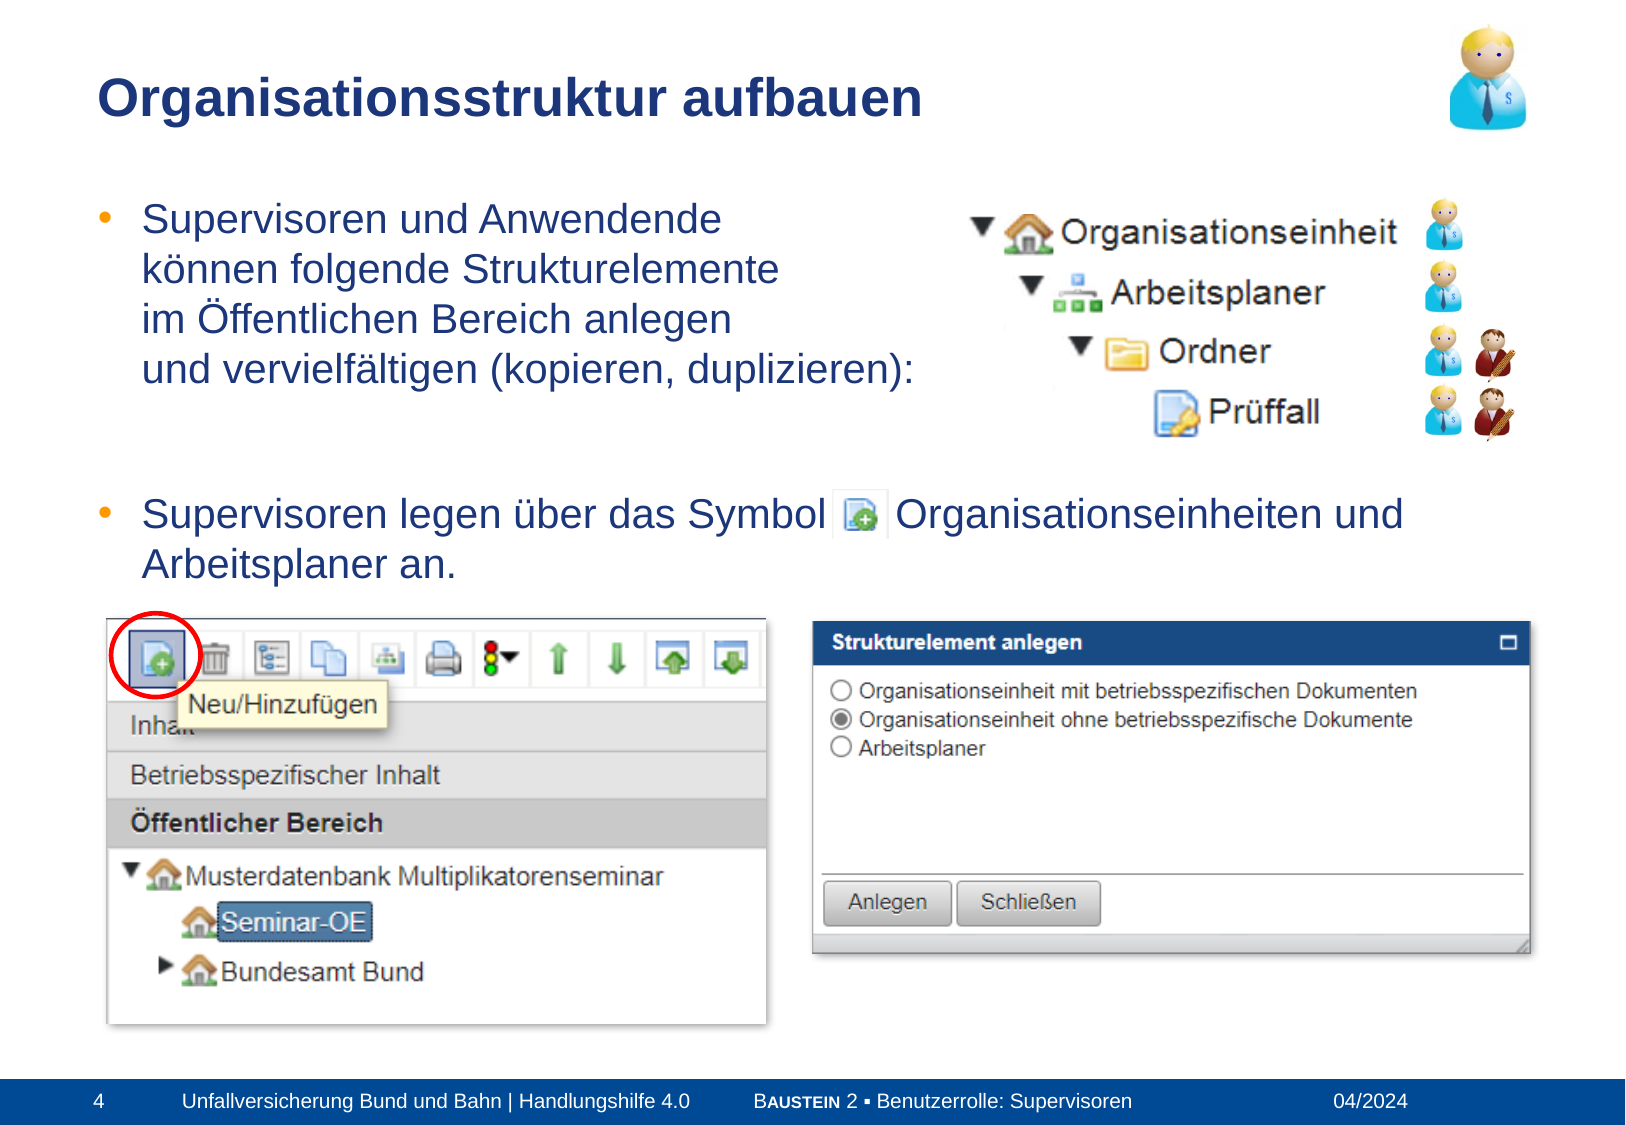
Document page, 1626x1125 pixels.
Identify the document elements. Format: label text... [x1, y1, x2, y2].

picture [812, 621, 1531, 954]
text_box [137, 613, 175, 617]
picture [1446, 24, 1527, 134]
picture [0, 1079, 1626, 1125]
picture [106, 618, 766, 1024]
text_box [83, 327, 1546, 1071]
title Organisationsstruktur aufbauen [82, 54, 1313, 138]
picture [831, 489, 889, 540]
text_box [965, 197, 1517, 444]
text_box Supervisoren und Anwendende können folgende Strukturelemente im Öffentlichen Bereich anlegen und vervielfältigen (kopieren, duplizieren): Supervisoren legen über das Symbol Organisationseinheiten und Arbeitsplaner an. [83, 184, 1548, 303]
